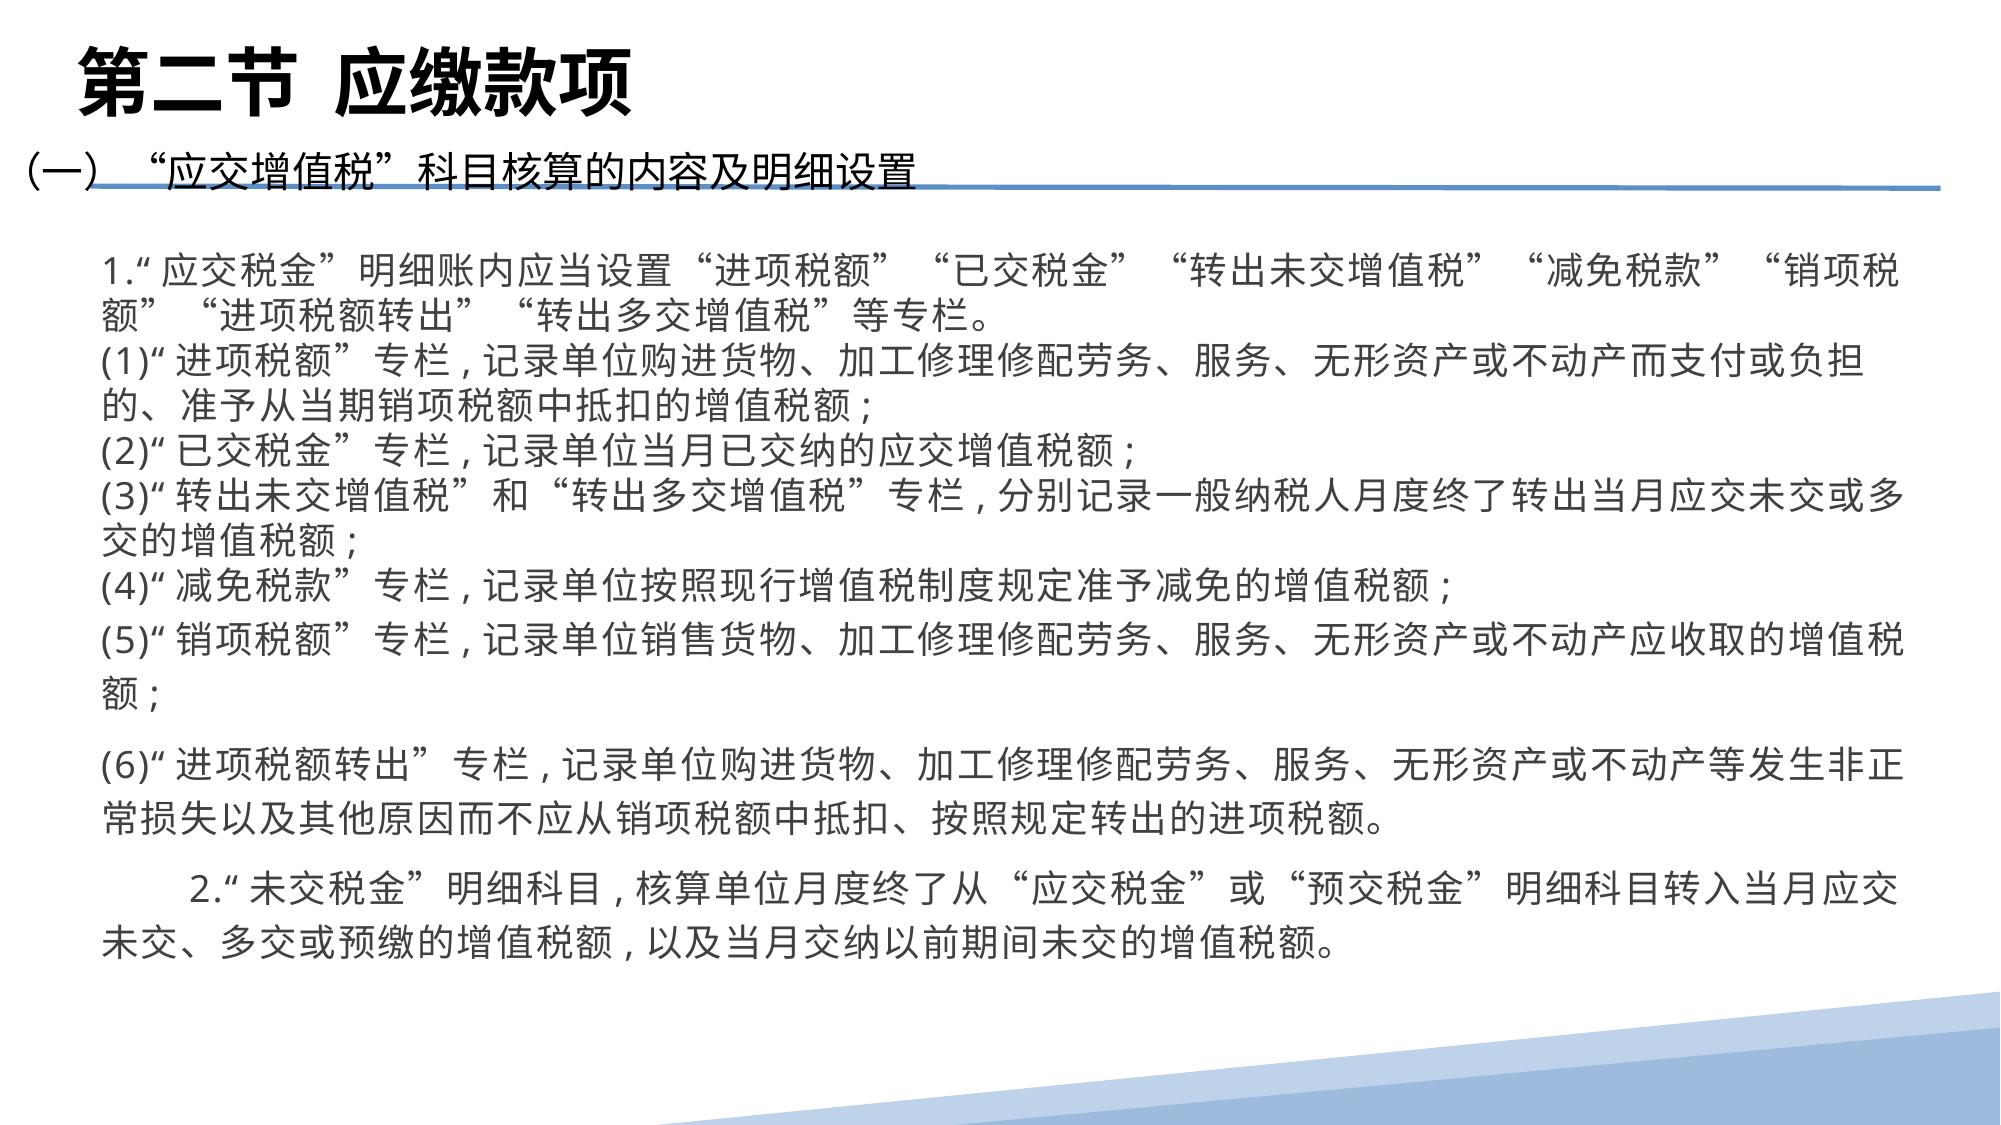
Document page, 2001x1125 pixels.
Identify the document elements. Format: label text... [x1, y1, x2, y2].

text_box （一）“应交增值税”科目核算的内容及明细设置 [0, 135, 1850, 211]
text_box 第二节 应缴款项 [75, 24, 1925, 125]
text_box 1.“应交税金”明细账内应当设置“进项税额”“已交税金”“转出未交增值税”“减免税款”“销项税额”“进项税额转出”“转出多交增值税”等专栏。 (1)“进项税额”专栏,记录单位购进货物、加工修理修配劳务、服务、无形资产或不动产而支付或负担的、准予从当期销项税额中抵扣的增值税额; (2)“已交税金”专栏,记录单位当月已交纳的应交增值税额; (3)“转出未交增值税”和“转出多交增值税”专栏,分别记录一般纳税人月度终了转出当月应交未交或多交的增值税额; (4)“减免税款”专栏,记录单位按照现行增值税制度规定准予减免的增值税额; (5)“销项税额”专栏,记录单位销售货物、加工修理修配劳务、服务、无形资产或不动产应收取的增值税额; (6)“进项税额转出”专栏,记录单位购进货物、加工修理修配劳务、服务、无形资产或不动产等发生非正常损失以及其他原因而不应从销项税额中抵扣、按照规定转出的进项税额。 2.“未交税金”明细科目,核算单位月度终了从“应交税金”或“预交税金”明细科目转入当月应交未交、多交或预缴的增值税额,以及当月交纳以前期间未交的增值税额。 [90, 200, 1925, 1083]
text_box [656, 991, 2000, 1125]
